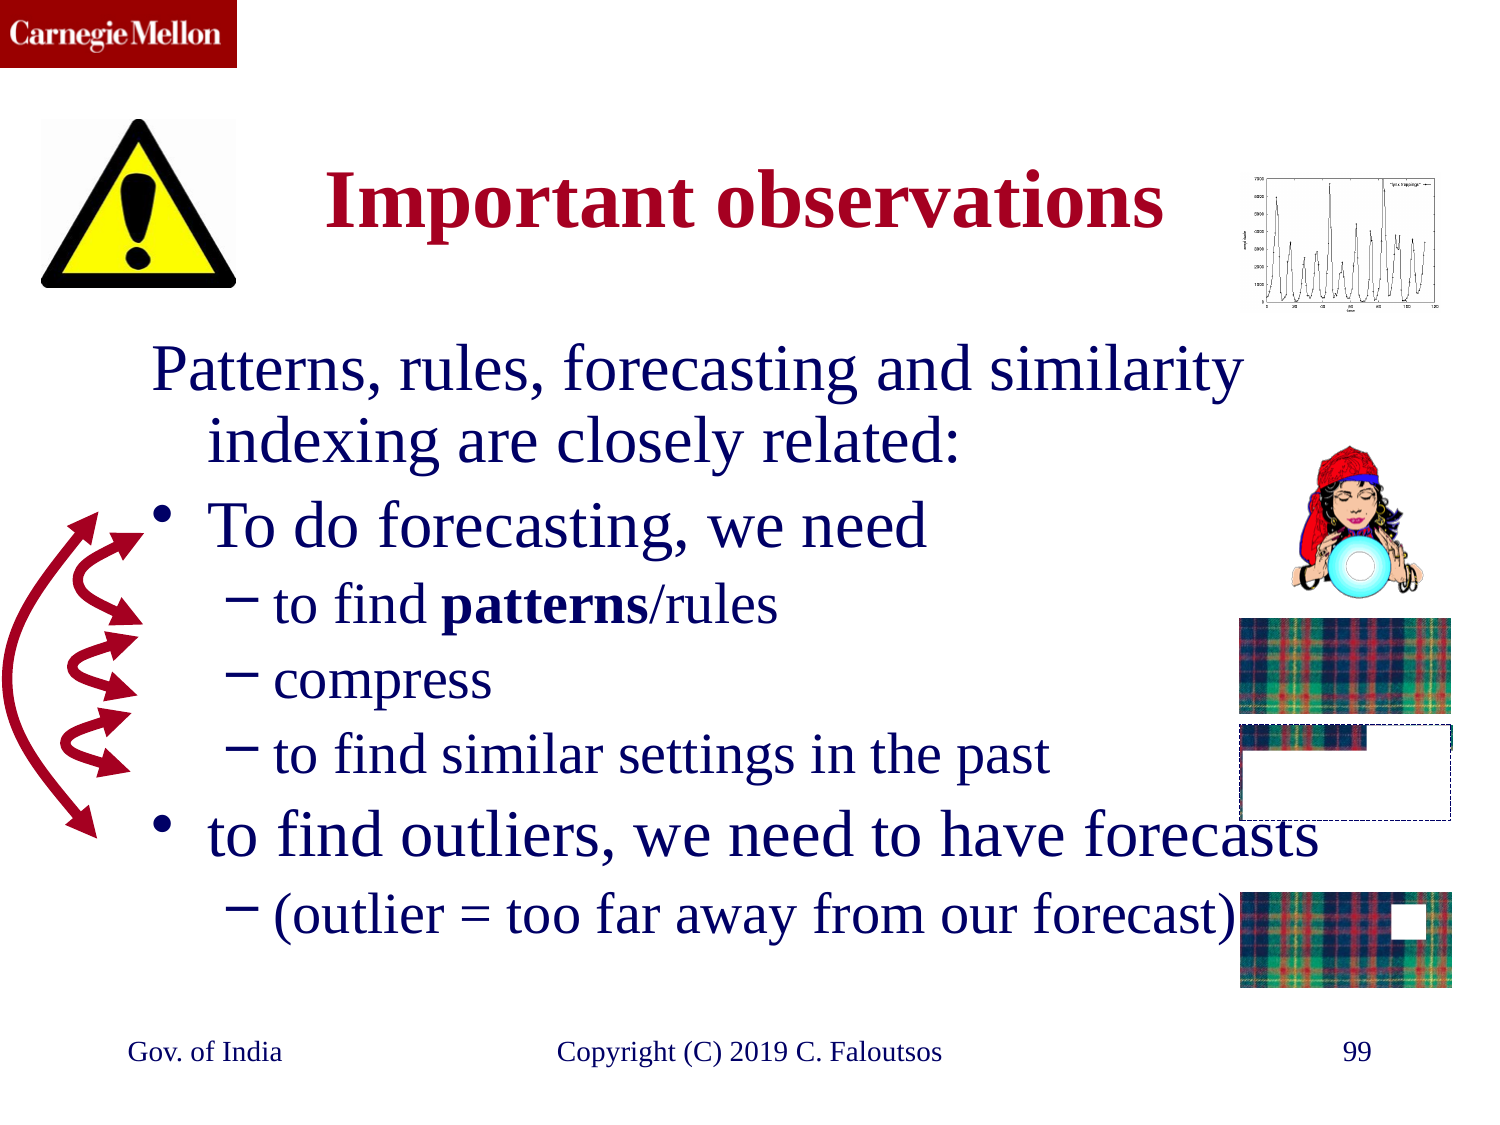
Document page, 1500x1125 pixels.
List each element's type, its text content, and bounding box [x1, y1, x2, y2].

picture [1239, 617, 1451, 714]
title Important observations [112, 99, 1379, 288]
picture [0, 0, 237, 68]
slide_number 99 [1074, 1024, 1388, 1101]
text_box [98, 634, 139, 698]
footer Copyright (C) 2019 C. Faloutsos [512, 1024, 988, 1101]
text_box [7, 511, 99, 839]
text_box [99, 532, 145, 625]
list Patterns, rules, forecasting and similarity indexing are closely related: To do forecasting, we need to find patterns/rules compress to find similar settings in the past to find outliers, we need to have forecasts (outlier = too far away from our forecast) [135, 325, 1341, 1001]
picture [1240, 891, 1452, 988]
picture [1291, 445, 1425, 601]
text_box [65, 710, 132, 775]
slide_number Gov. of India [112, 1024, 426, 1101]
picture [1240, 725, 1453, 821]
picture [41, 118, 236, 288]
picture [1240, 172, 1441, 314]
